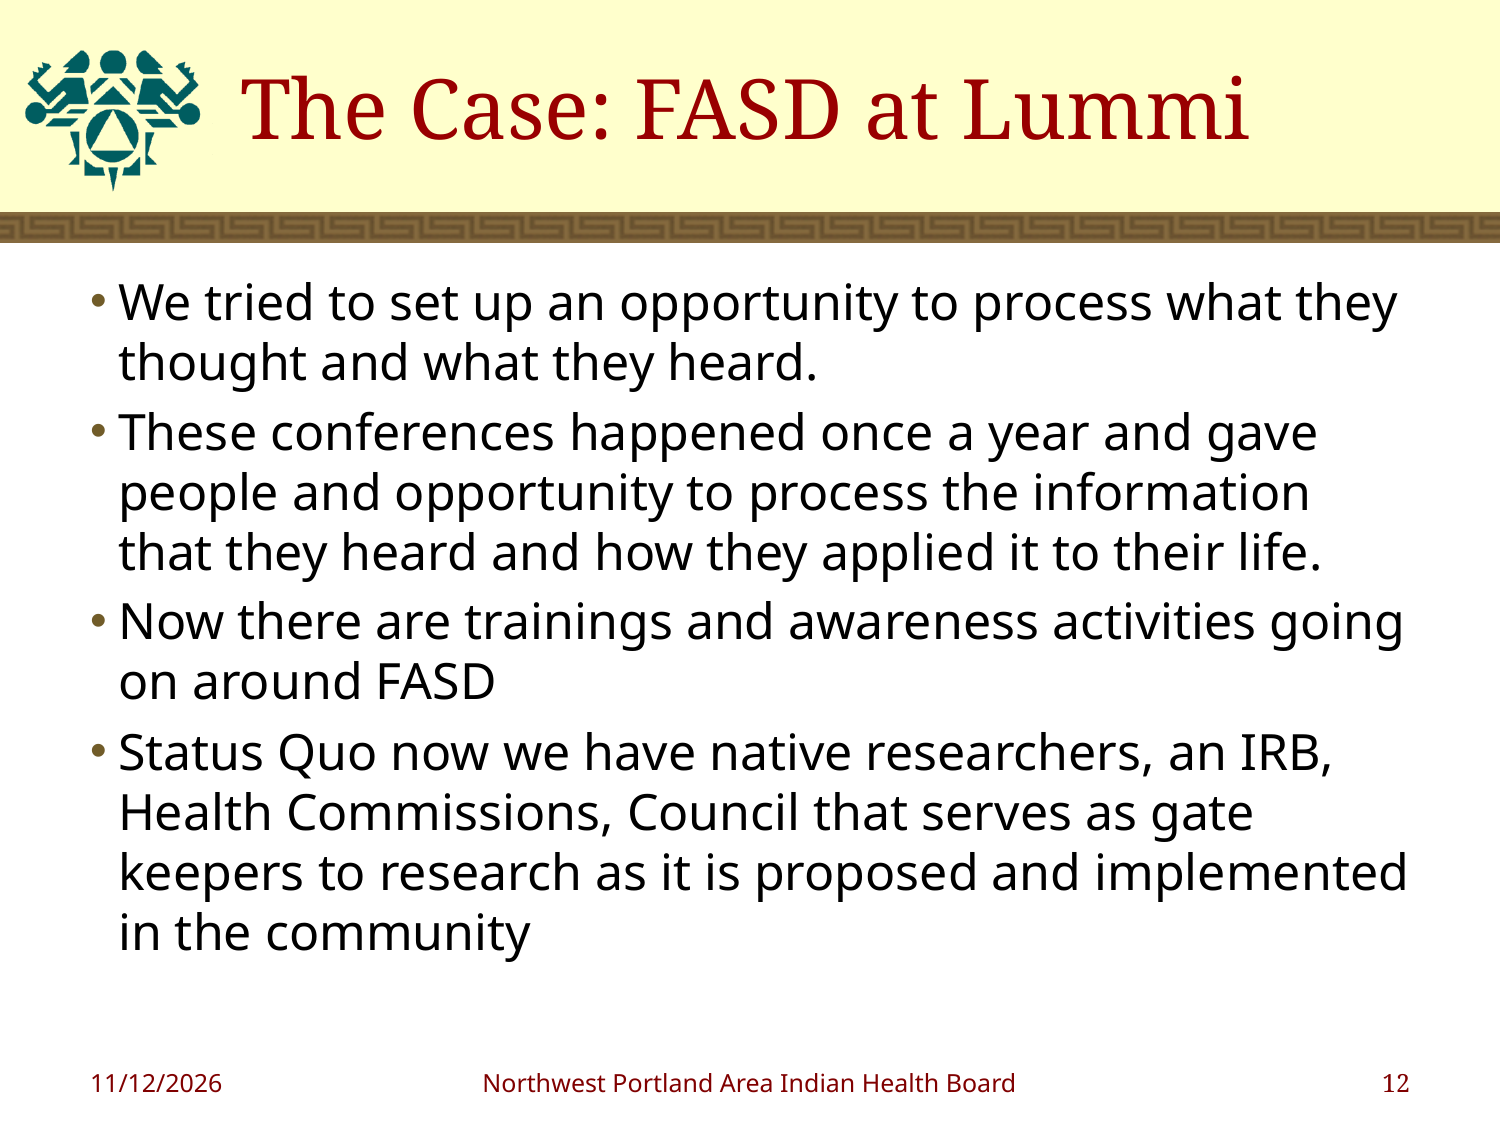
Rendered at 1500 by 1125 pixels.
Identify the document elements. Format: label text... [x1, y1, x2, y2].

footer Northwest Portland Area Indian Health Board [437, 1059, 1063, 1125]
picture [12, 37, 213, 206]
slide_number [74, 1059, 426, 1125]
slide_number 12 [1074, 1059, 1426, 1125]
title The Case: FASD at Lummi [224, 12, 1426, 201]
list We tried to set up an opportunity to process what they thought and what they heard. These conferences happened once a year and gave people and opportunity to process the information that they heard and how they applied it to their life. Now there are trainings and awareness activities going on around FASD Status Quo now we have native researchers, an IRB, Health Commissions, Council that serves as gate keepers to research as it is proposed and implemented in the community [74, 262, 1426, 1038]
picture [0, 212, 1500, 243]
